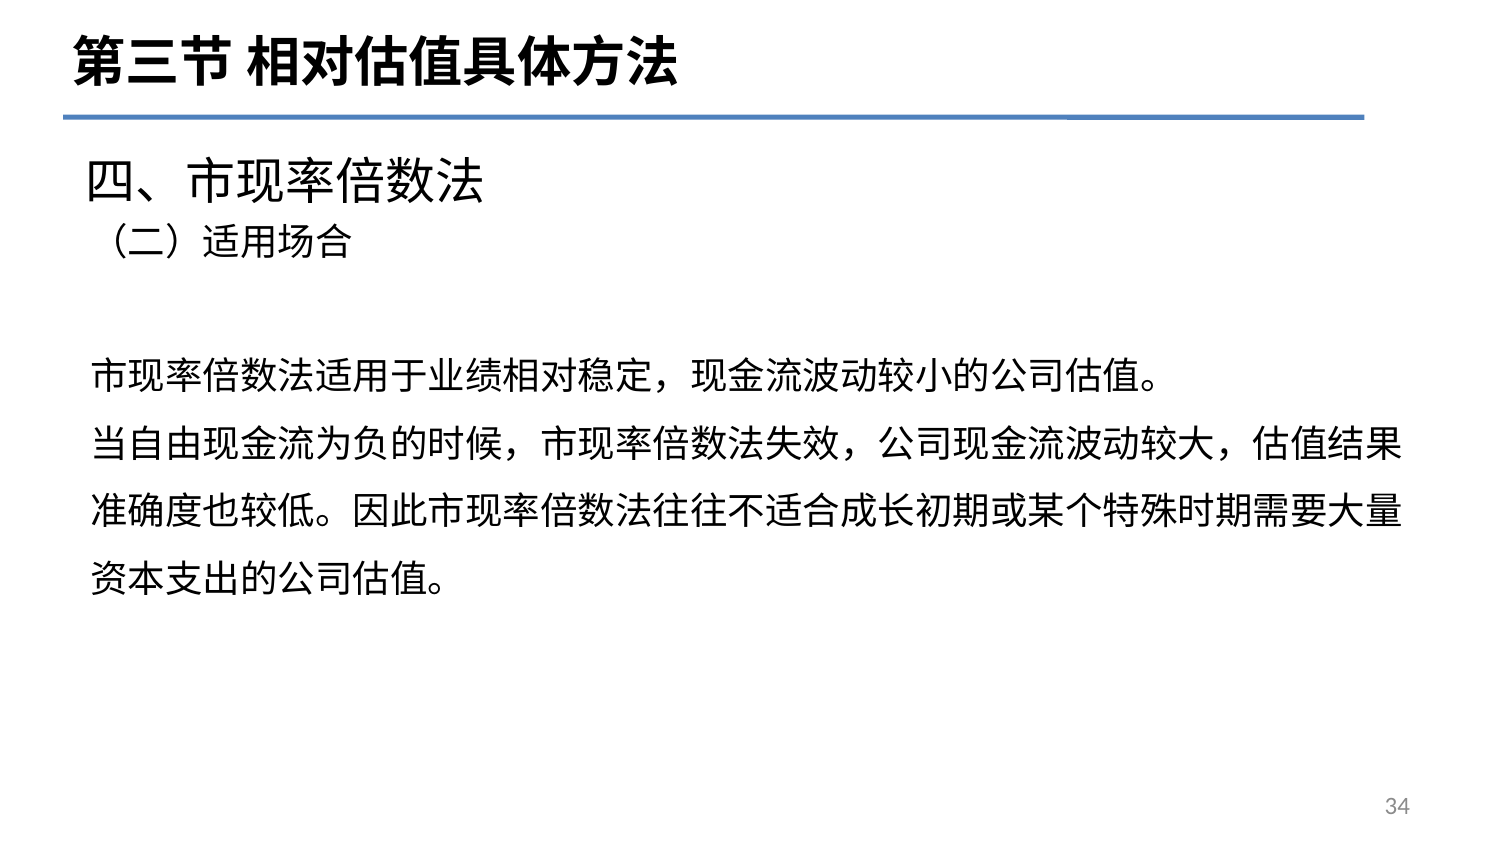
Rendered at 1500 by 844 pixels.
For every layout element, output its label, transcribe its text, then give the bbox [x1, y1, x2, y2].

slide_number 34 [1074, 782, 1425, 827]
title （二）适用场合 [75, 158, 1425, 300]
list 市现率倍数法适用于业绩相对稳定，现金流波动较小的公司估值。 当自由现金流为负的时候，市现率倍数法失效，公司现金流波动较大，估值结果准确度也较低。因此市现率倍数法往往不适合成长初期或某个特殊时期需要大量资本支出的公司估值。 [75, 322, 1425, 668]
text_box 四、市现率倍数法 [70, 93, 1421, 235]
text_box 第三节 相对估值具体方法 [56, 11, 1407, 107]
